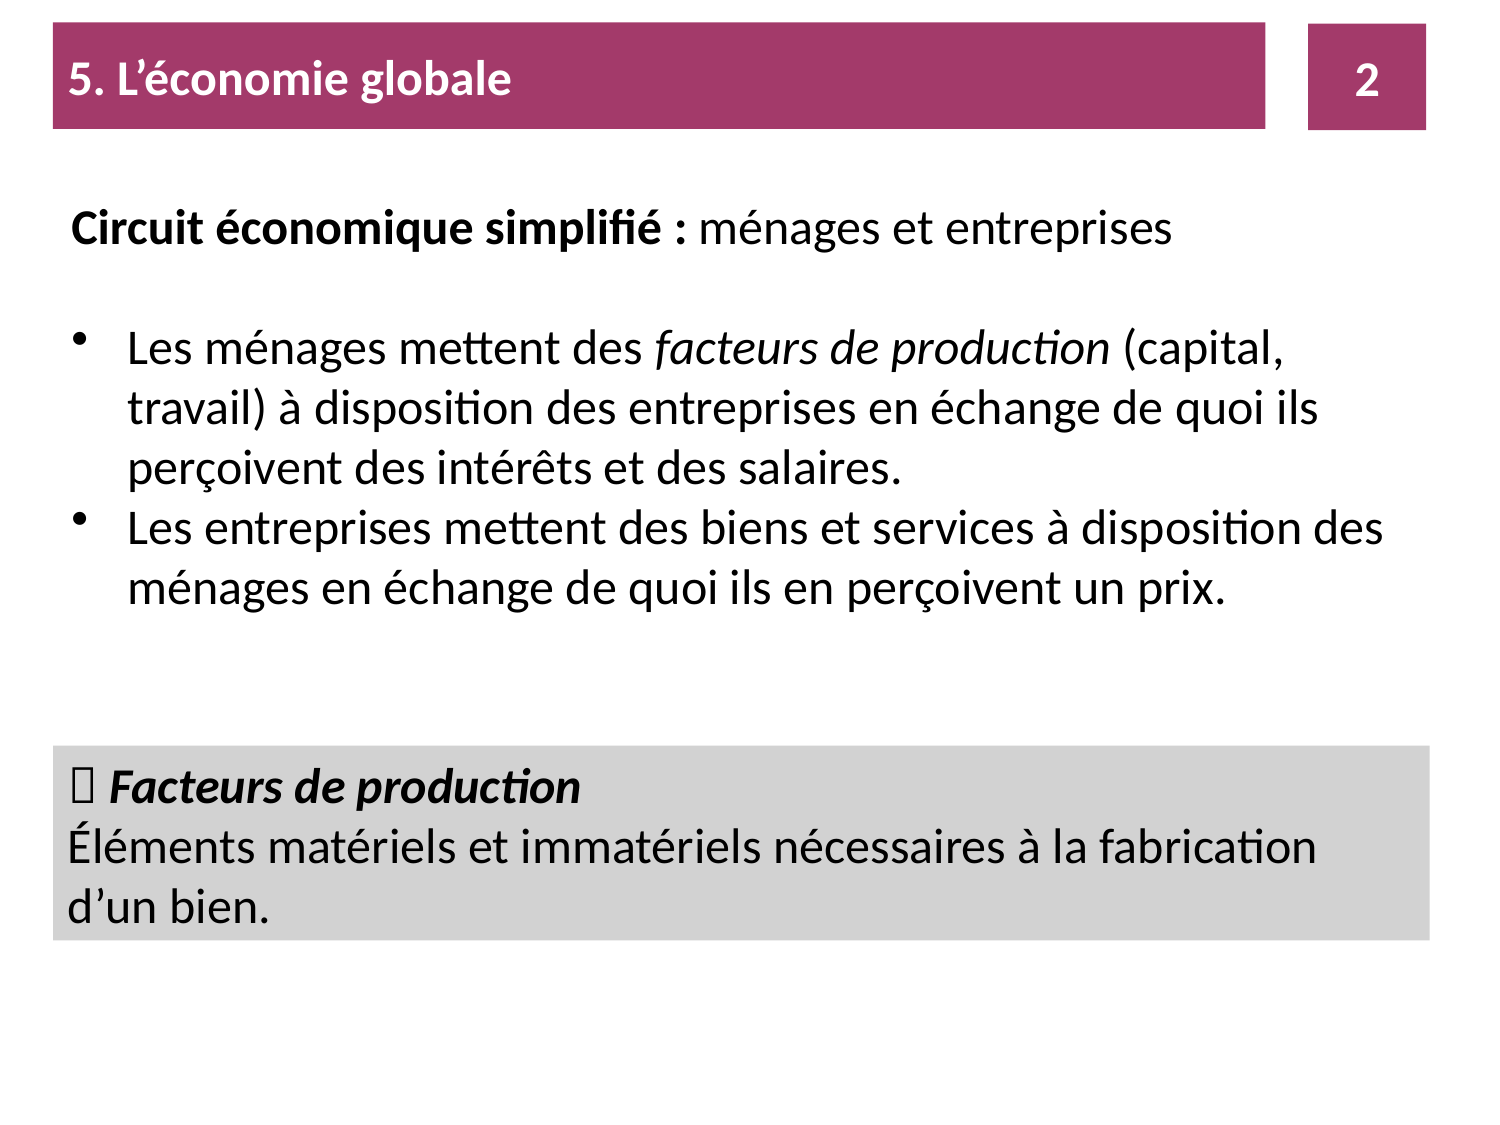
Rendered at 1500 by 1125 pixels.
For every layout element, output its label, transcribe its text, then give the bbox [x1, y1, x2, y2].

text_box 2 [1308, 23, 1427, 131]
text_box Circuit économique simplifié : ménages et entreprises Les ménages mettent des facteurs de production (capital, travail) à disposition des entreprises en échange de quoi ils perçoivent des intérêts et des salaires. Les entreprises mettent des biens et services à disposition des ménages en échange de quoi ils en perçoivent un prix. [56, 187, 1418, 683]
text_box 5. L’économie globale [52, 22, 1266, 129]
text_box  Facteurs de production Éléments matériels et immatériels nécessaires à la fabrication d’un bien. [53, 745, 1430, 941]
